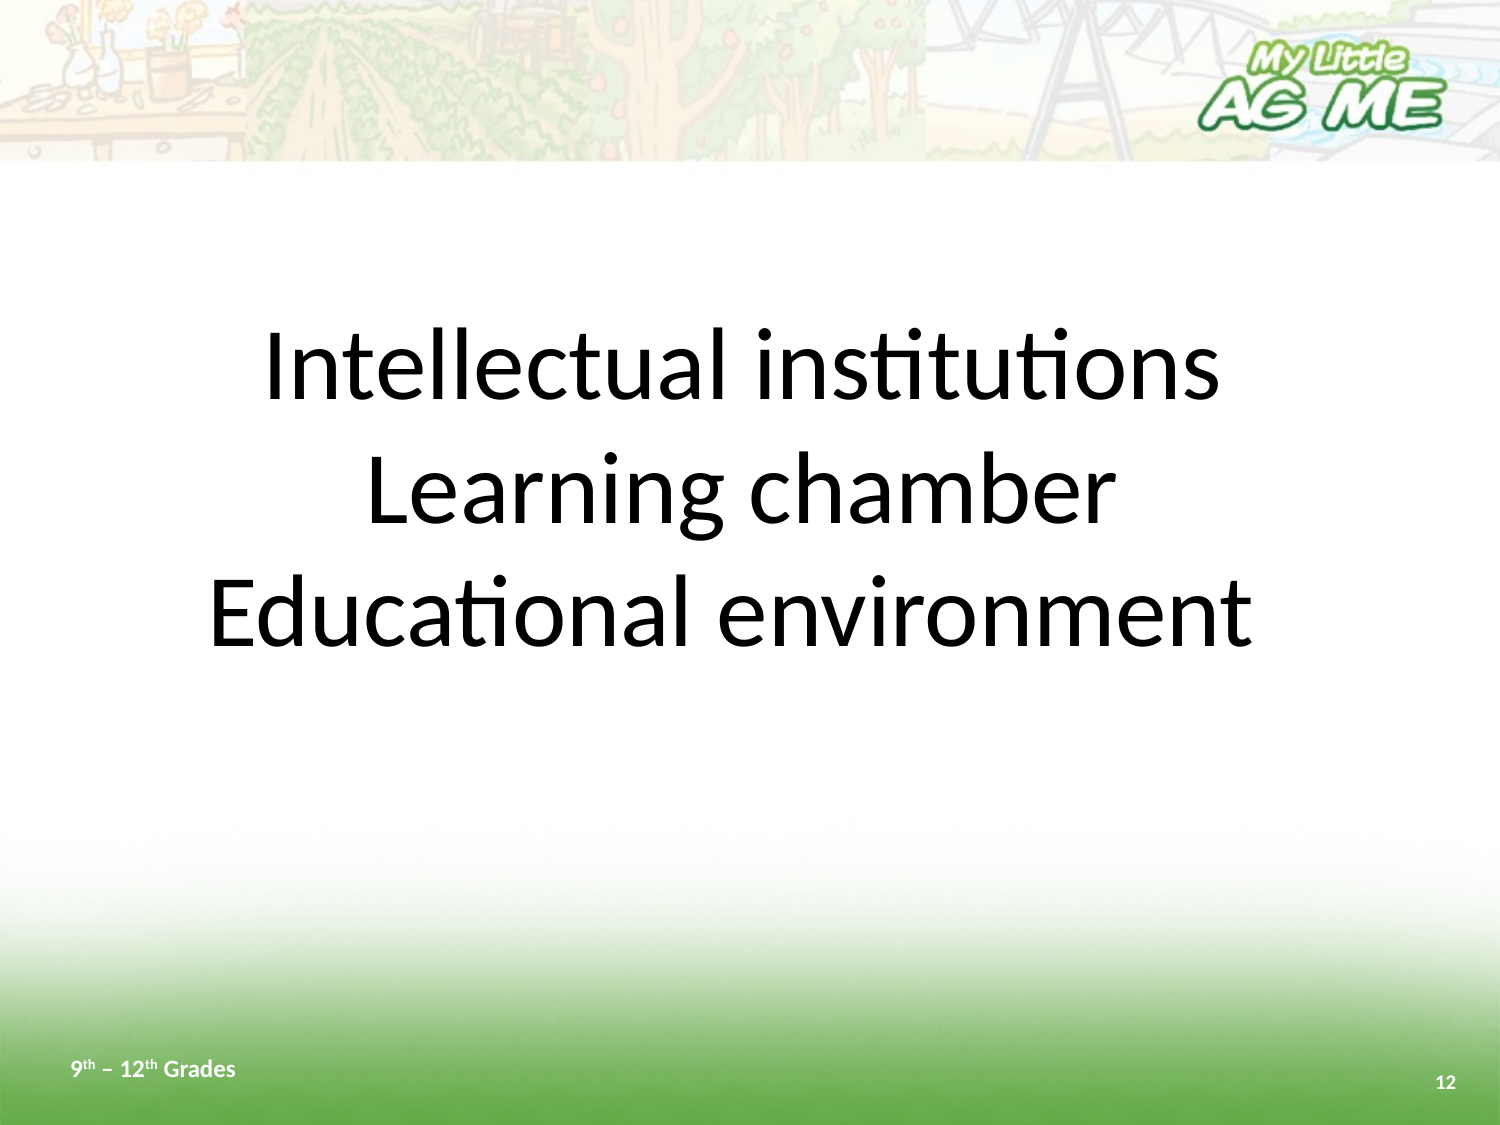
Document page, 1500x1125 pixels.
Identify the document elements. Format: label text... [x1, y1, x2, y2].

picture [0, 0, 1500, 1125]
text_box Intellectual institutions Learning chamber Educational environment [133, 289, 1352, 675]
